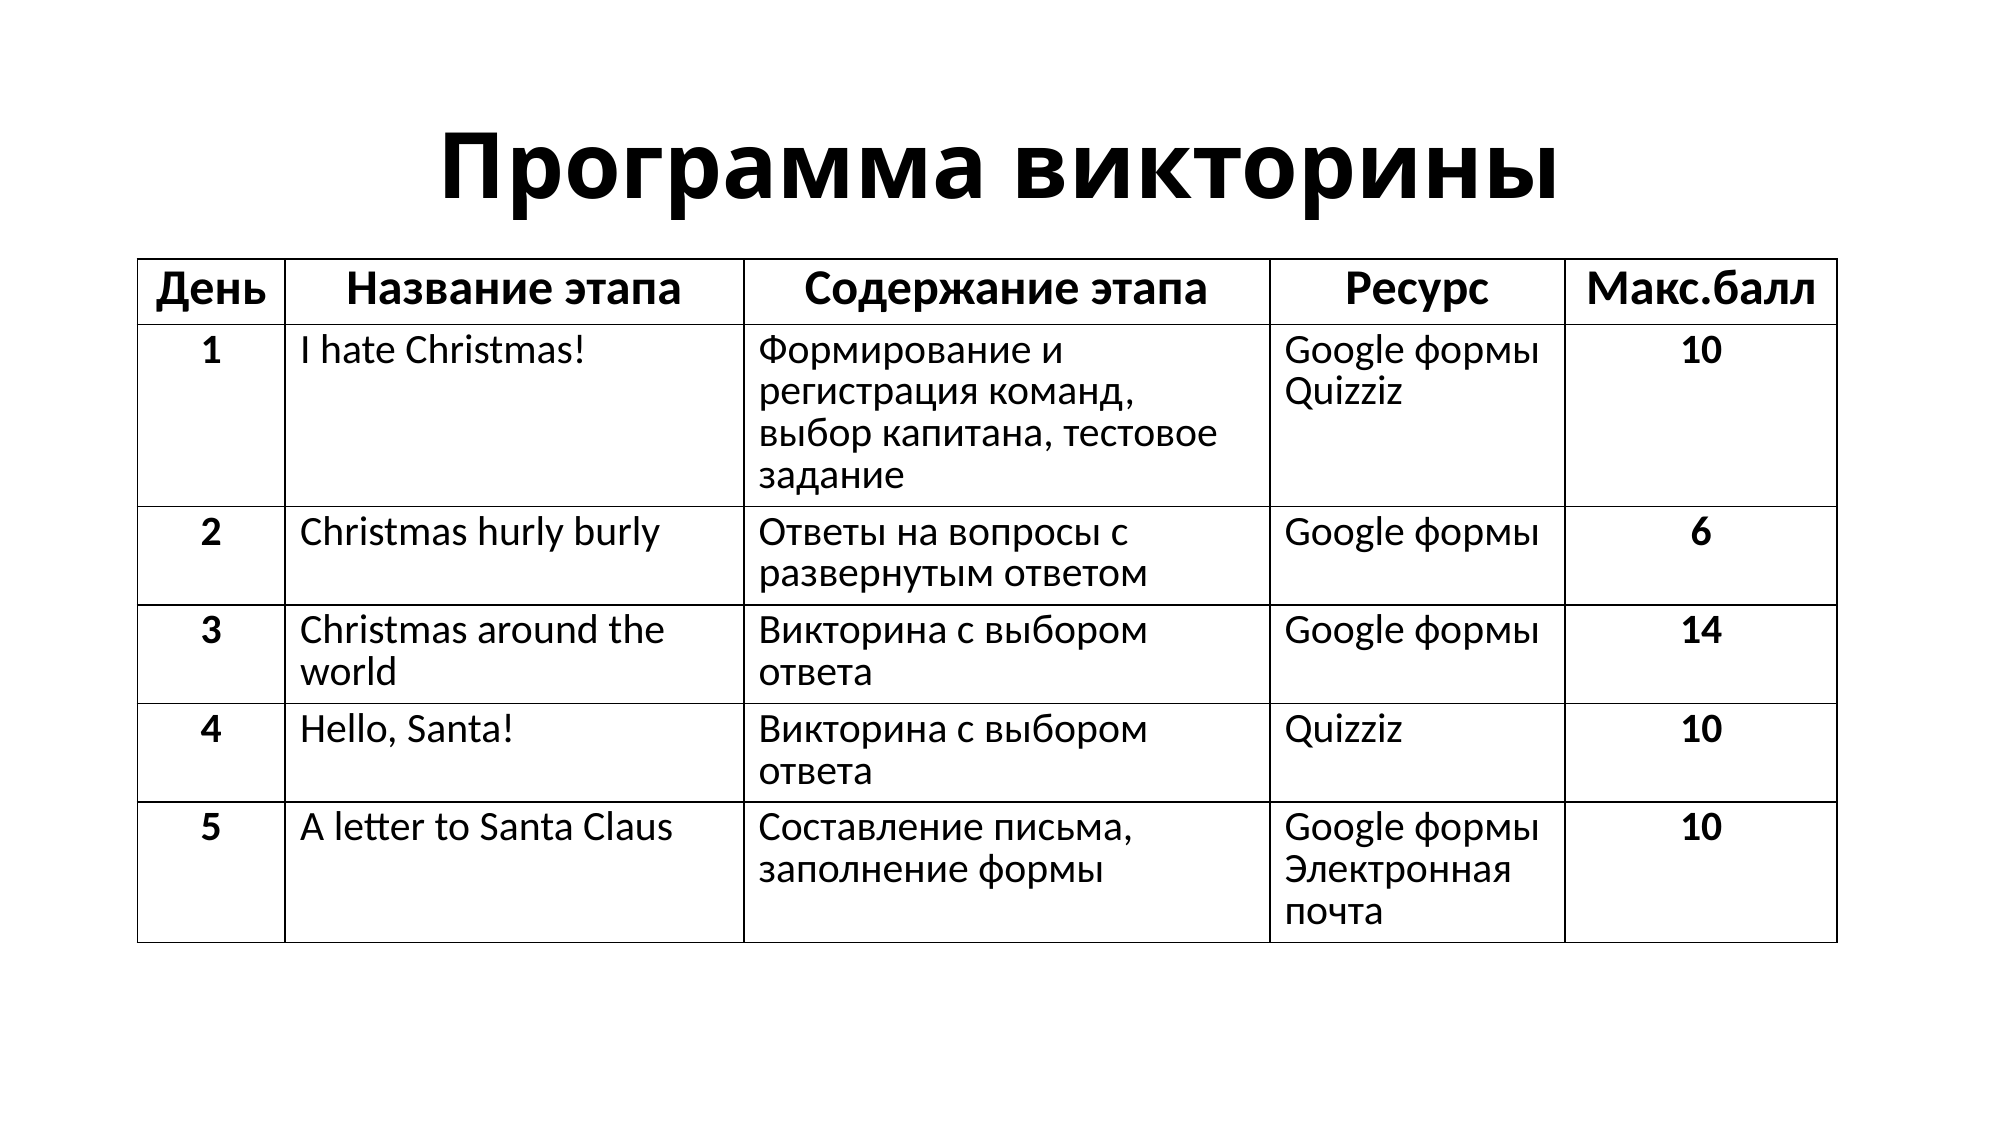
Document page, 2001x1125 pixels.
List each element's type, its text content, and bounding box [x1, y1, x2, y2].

table_cell Google формы [1271, 606, 1564, 703]
table_cell Формирование и регистрация команд, выбор капитана, тестовое задание [745, 325, 1269, 506]
title Программа викторины [137, 59, 1863, 278]
table_header Название этапа [286, 260, 743, 324]
table_cell 1 [138, 325, 284, 506]
table_cell 3 [138, 606, 284, 703]
table_cell 10 [1566, 704, 1836, 801]
table_cell 10 [1566, 803, 1836, 942]
table_cell 10 [1566, 325, 1836, 506]
table_cell 6 [1566, 507, 1836, 604]
table_cell Google формы Электронная почта [1271, 803, 1564, 942]
table_cell I hate Christmas! [286, 325, 743, 506]
table_cell Quizziz [1271, 704, 1564, 801]
table_header Содержание этапа [745, 260, 1269, 324]
table_header Ресурс [1271, 260, 1564, 324]
table_cell Google формы Quizziz [1271, 325, 1564, 506]
table_cell Christmas hurly burly [286, 507, 743, 604]
table_cell Google формы [1271, 507, 1564, 604]
table_header Макс.балл [1566, 260, 1836, 324]
table_cell 5 [138, 803, 284, 942]
table_cell Christmas around the world [286, 606, 743, 703]
table_cell Викторина с выбором ответа [745, 606, 1269, 703]
table_cell 4 [138, 704, 284, 801]
table_cell Составление письма, заполнение формы [745, 803, 1269, 942]
table_header День [138, 260, 284, 324]
table_cell Hello, Santa! [286, 704, 743, 801]
table_cell A letter to Santa Claus [286, 803, 743, 942]
table_cell 14 [1566, 606, 1836, 703]
table_cell 2 [138, 507, 284, 604]
table_cell Ответы на вопросы с развернутым ответом [745, 507, 1269, 604]
table_cell Викторина с выбором ответа [745, 704, 1269, 801]
